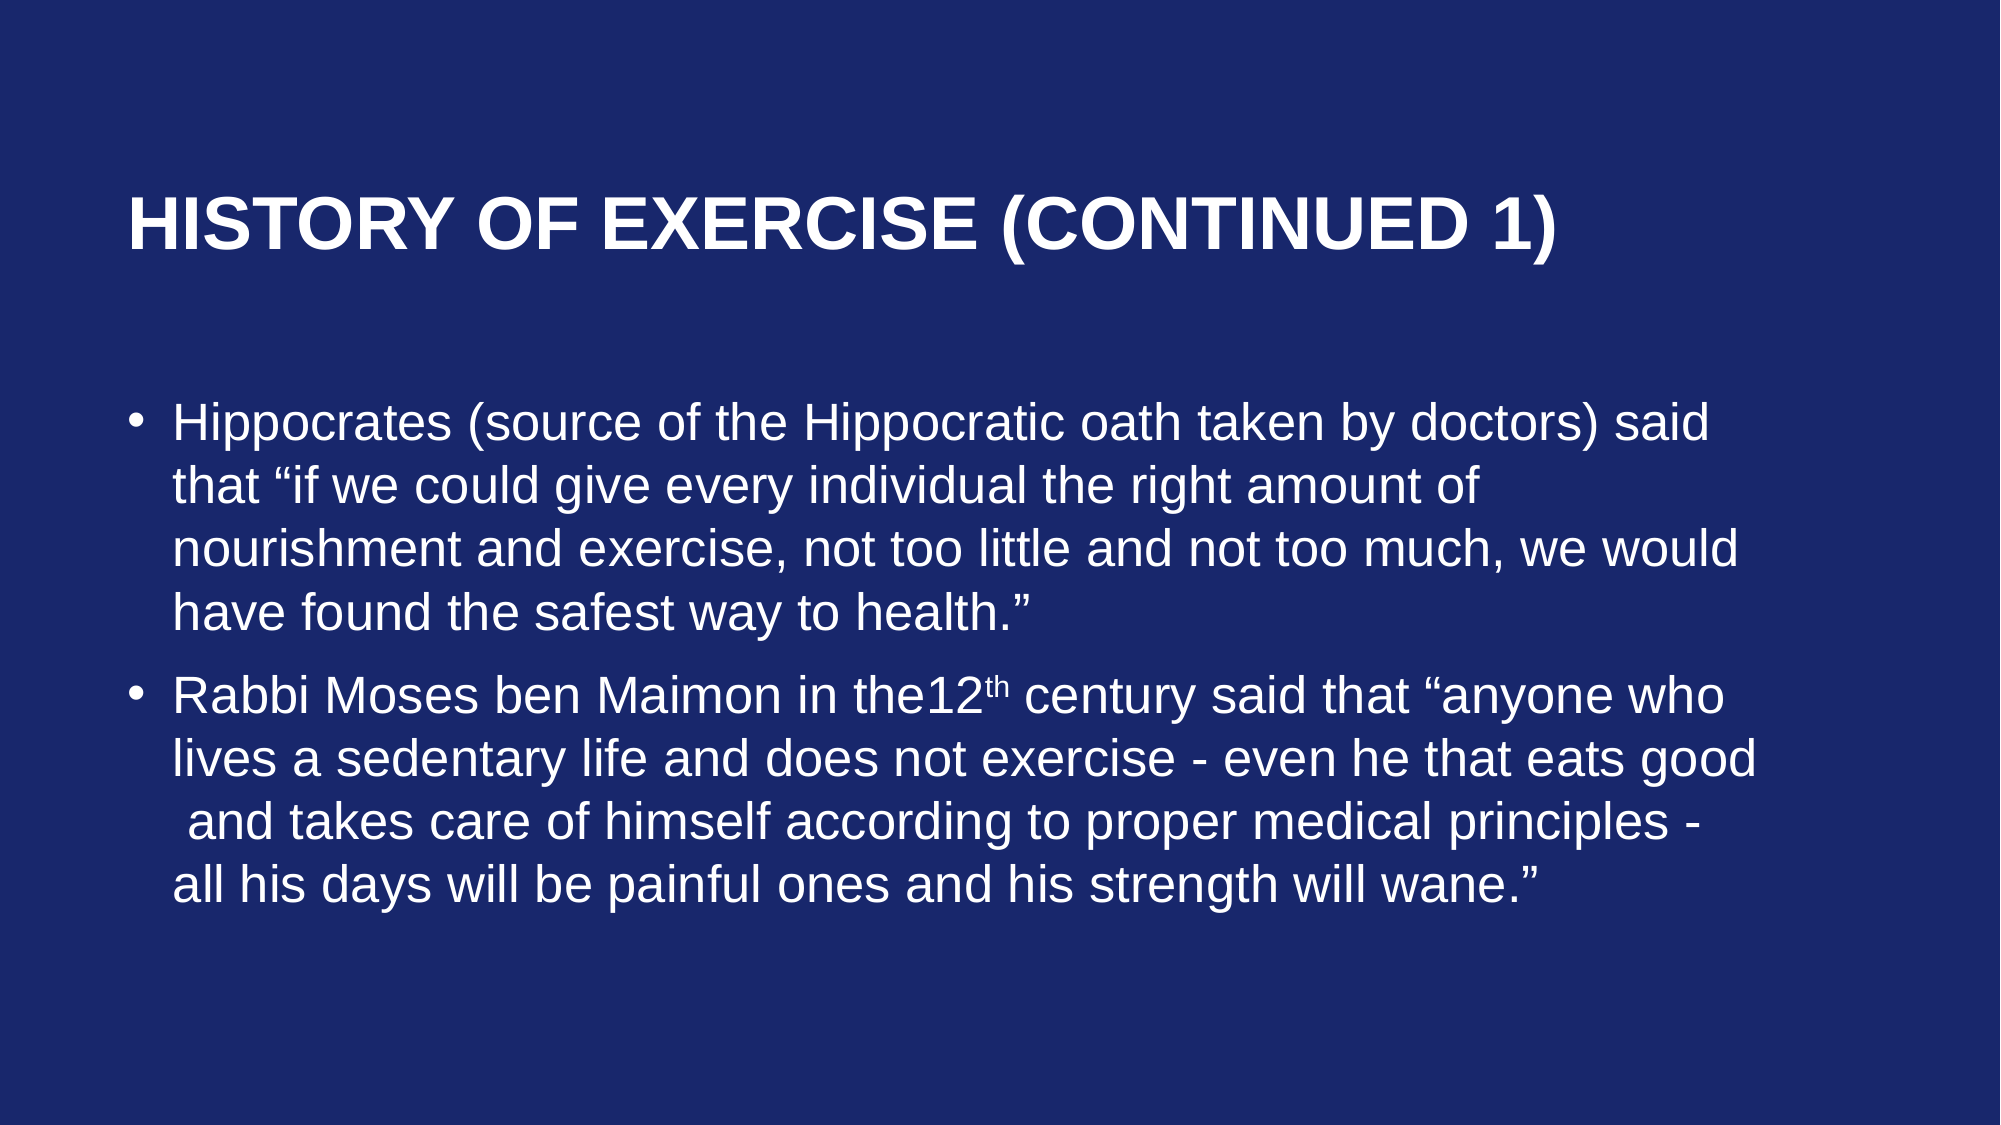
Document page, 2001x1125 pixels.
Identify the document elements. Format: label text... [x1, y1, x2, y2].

list Hippocrates (source of the Hippocratic oath taken by doctors) said that “if we could give every individual the right amount of nourishment and exercise, not too little and not too much, we would have found the safest way to health.” Rabbi Moses ben Maimon in the12th century said that “anyone who lives a sedentary life and does not exercise - even he that eats good and takes care of himself according to proper medical principles - all his days will be painful ones and his strength will wane.” [112, 351, 1775, 950]
title History of exercise (Continued 1) [112, 99, 1775, 339]
